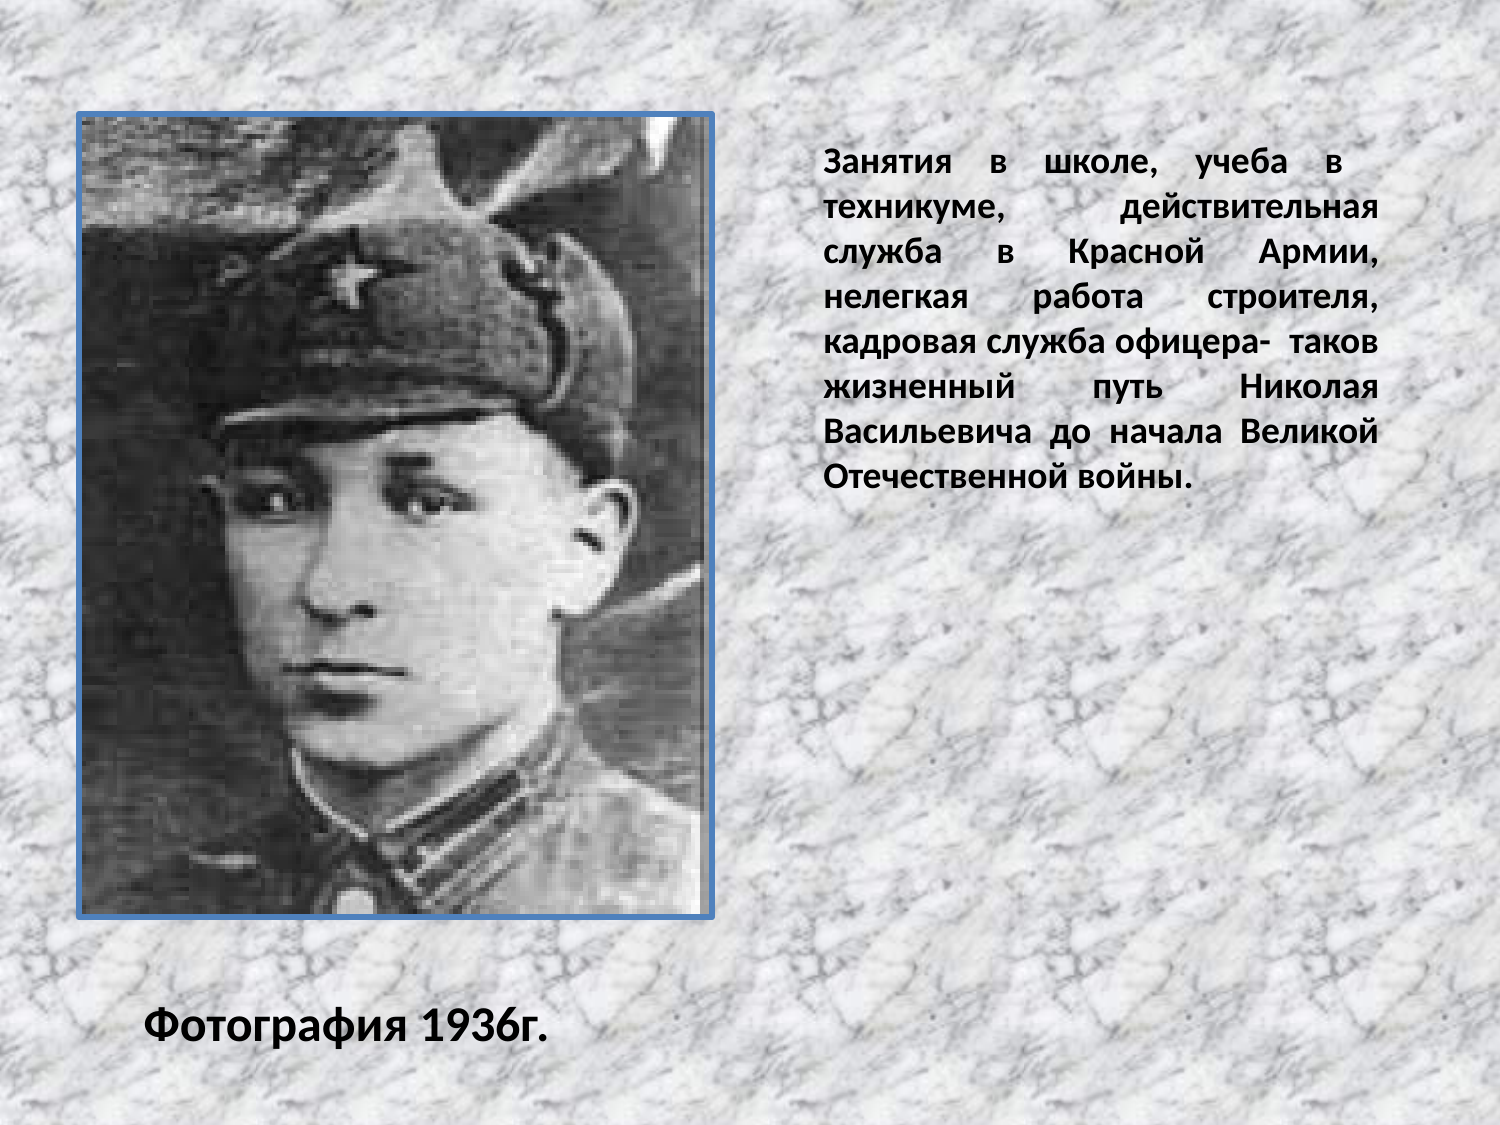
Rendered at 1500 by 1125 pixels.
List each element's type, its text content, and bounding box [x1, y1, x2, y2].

text_box Занятия в школе, учеба в техникуме, действительная служба в Красной Армии, нелегкая работа строителя, кадровая служба офицера- таков жизненный путь Николая Васильевича до начала Великой Отечественной войны. [808, 128, 1395, 504]
text_box Фотография 1936г. [128, 984, 657, 1060]
picture [0, 0, 1500, 1125]
text_box [234, 890, 985, 952]
